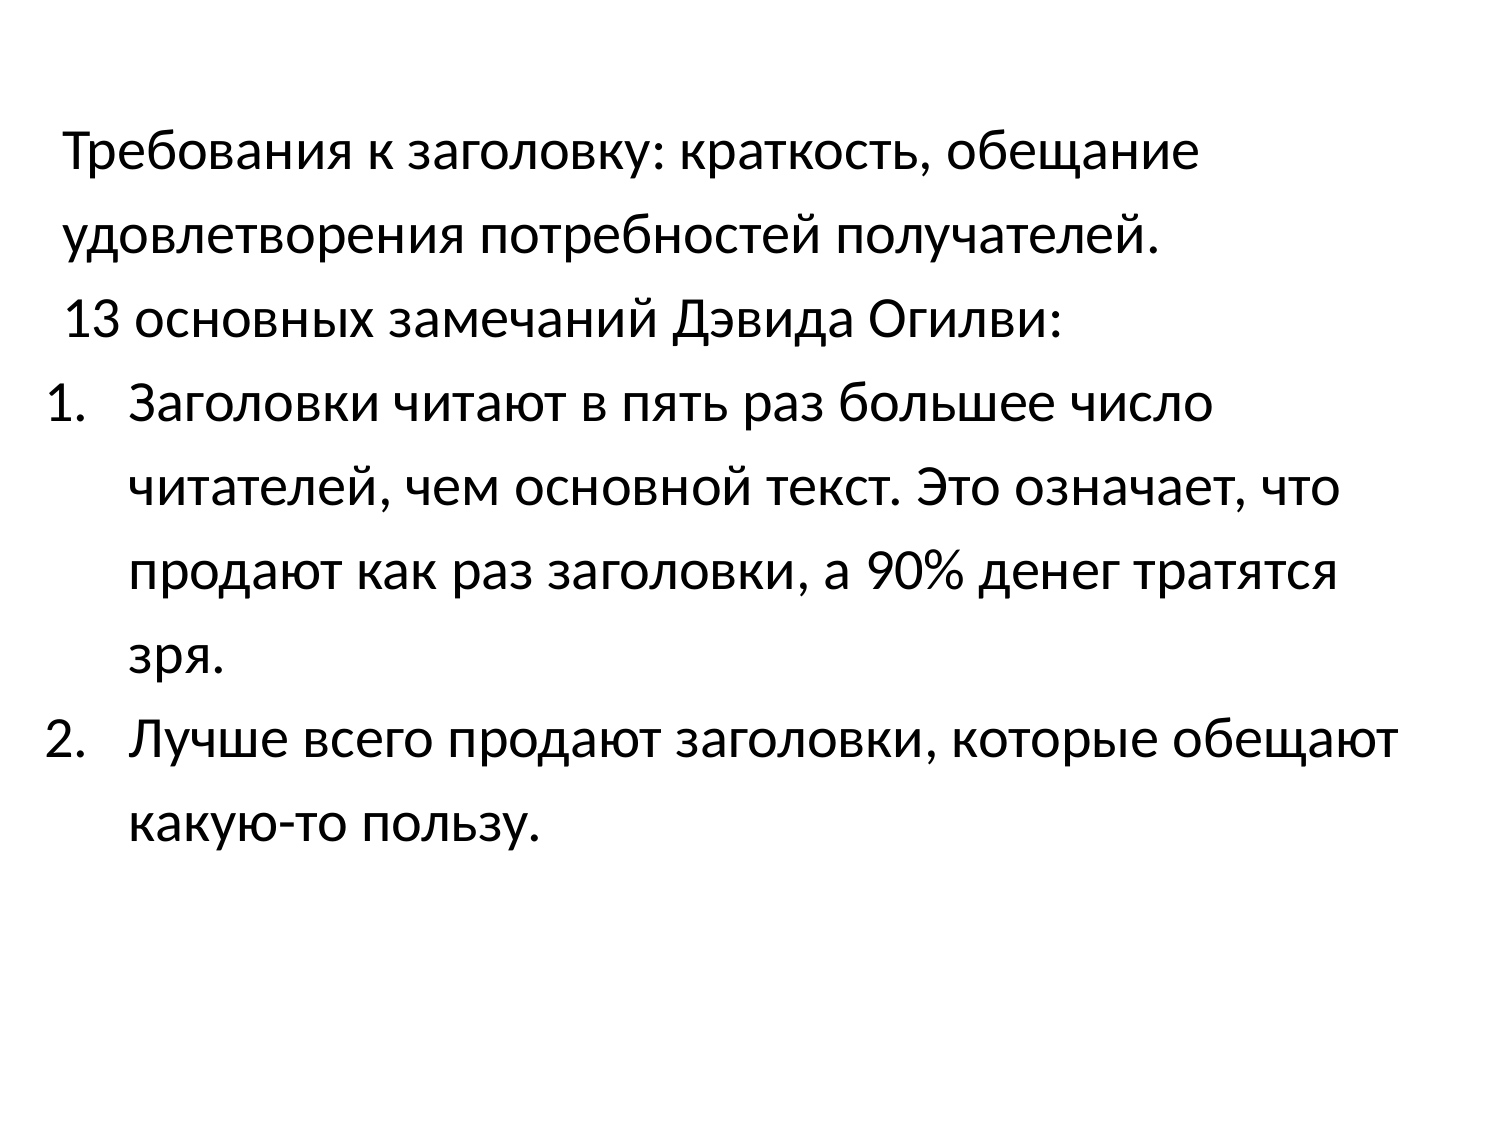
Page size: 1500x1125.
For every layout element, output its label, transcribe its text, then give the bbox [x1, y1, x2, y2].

list Требования к заголовку: краткость, обещание удовлетворения потребностей получателей. 13 основных замечаний Дэвида Огилви: Заголовки читают в пять раз большее число читателей, чем основной текст. Это означает, что продают как раз заголовки, а 90% денег тратятся зря. Лучше всего продают заголовки, которые обещают какую-то пользу. [29, 90, 1425, 1079]
